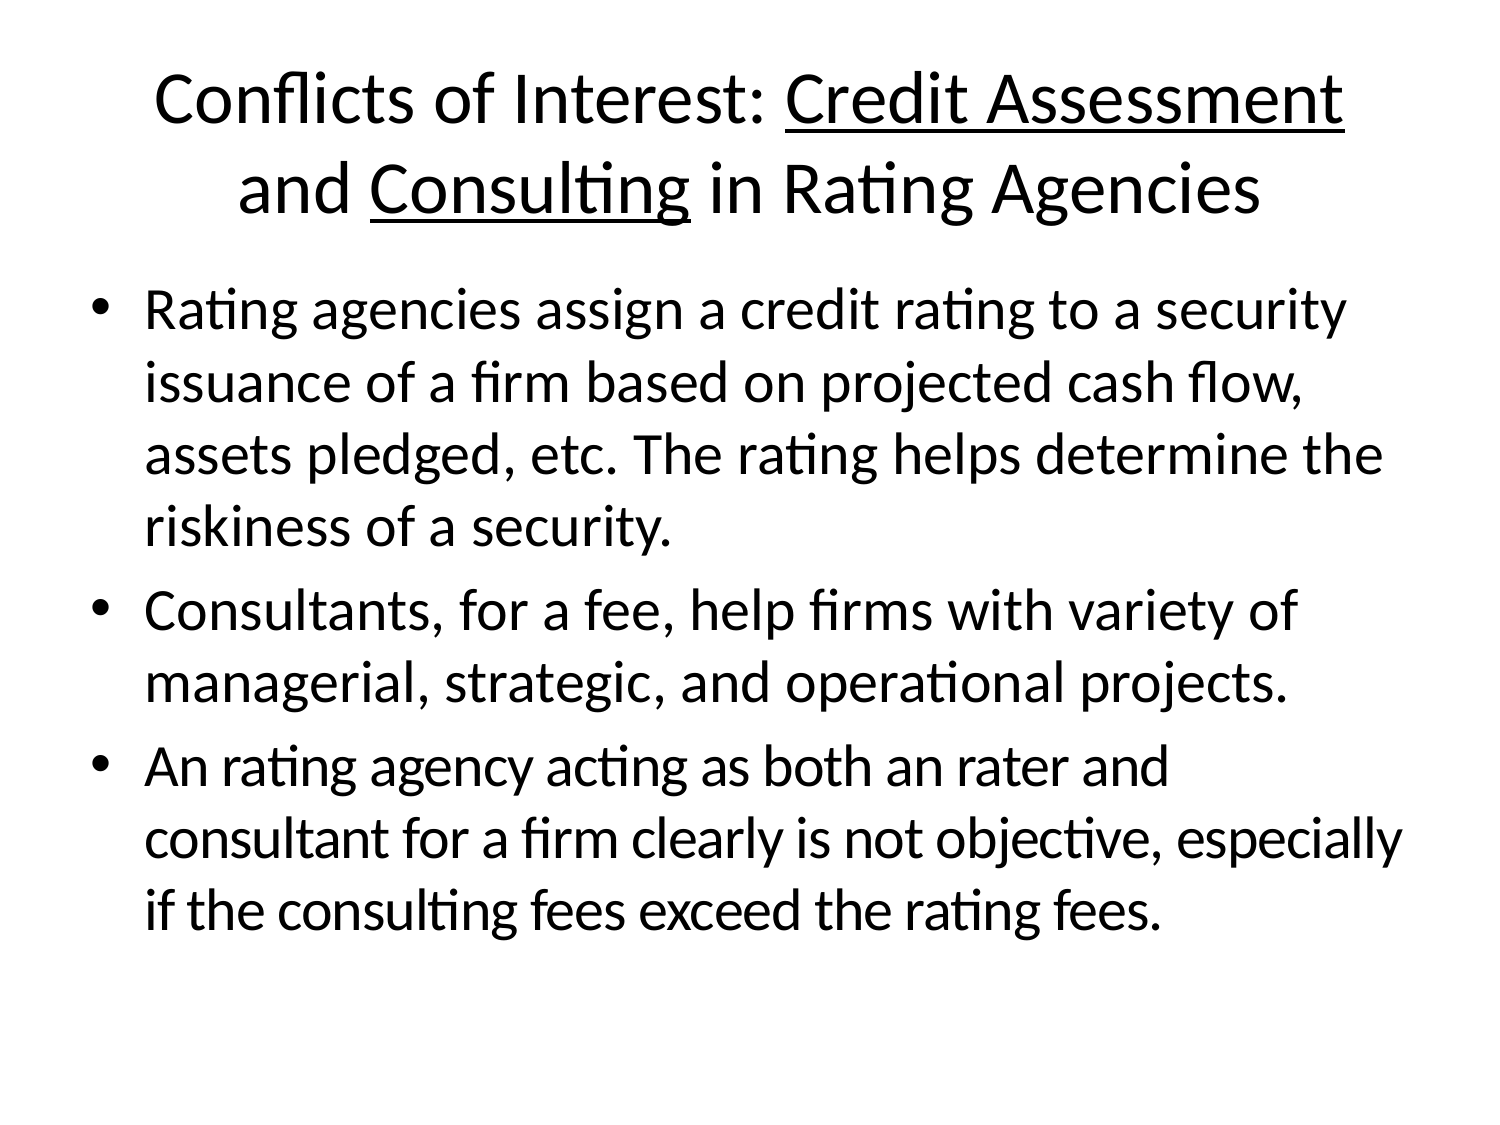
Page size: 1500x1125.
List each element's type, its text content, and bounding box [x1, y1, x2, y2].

title Conflicts of Interest: Credit Assessment and Consulting in Rating Agencies [75, 45, 1425, 233]
list Rating agencies assign a credit rating to a security issuance of a firm based on projected cash flow, assets pledged, etc. The rating helps determine the riskiness of a security. Consultants, for a fee, help firms with variety of managerial, strategic, and operational projects. An rating agency acting as both an rater and consultant for a firm clearly is not objective, especially if the consulting fees exceed the rating fees. [75, 262, 1425, 1005]
